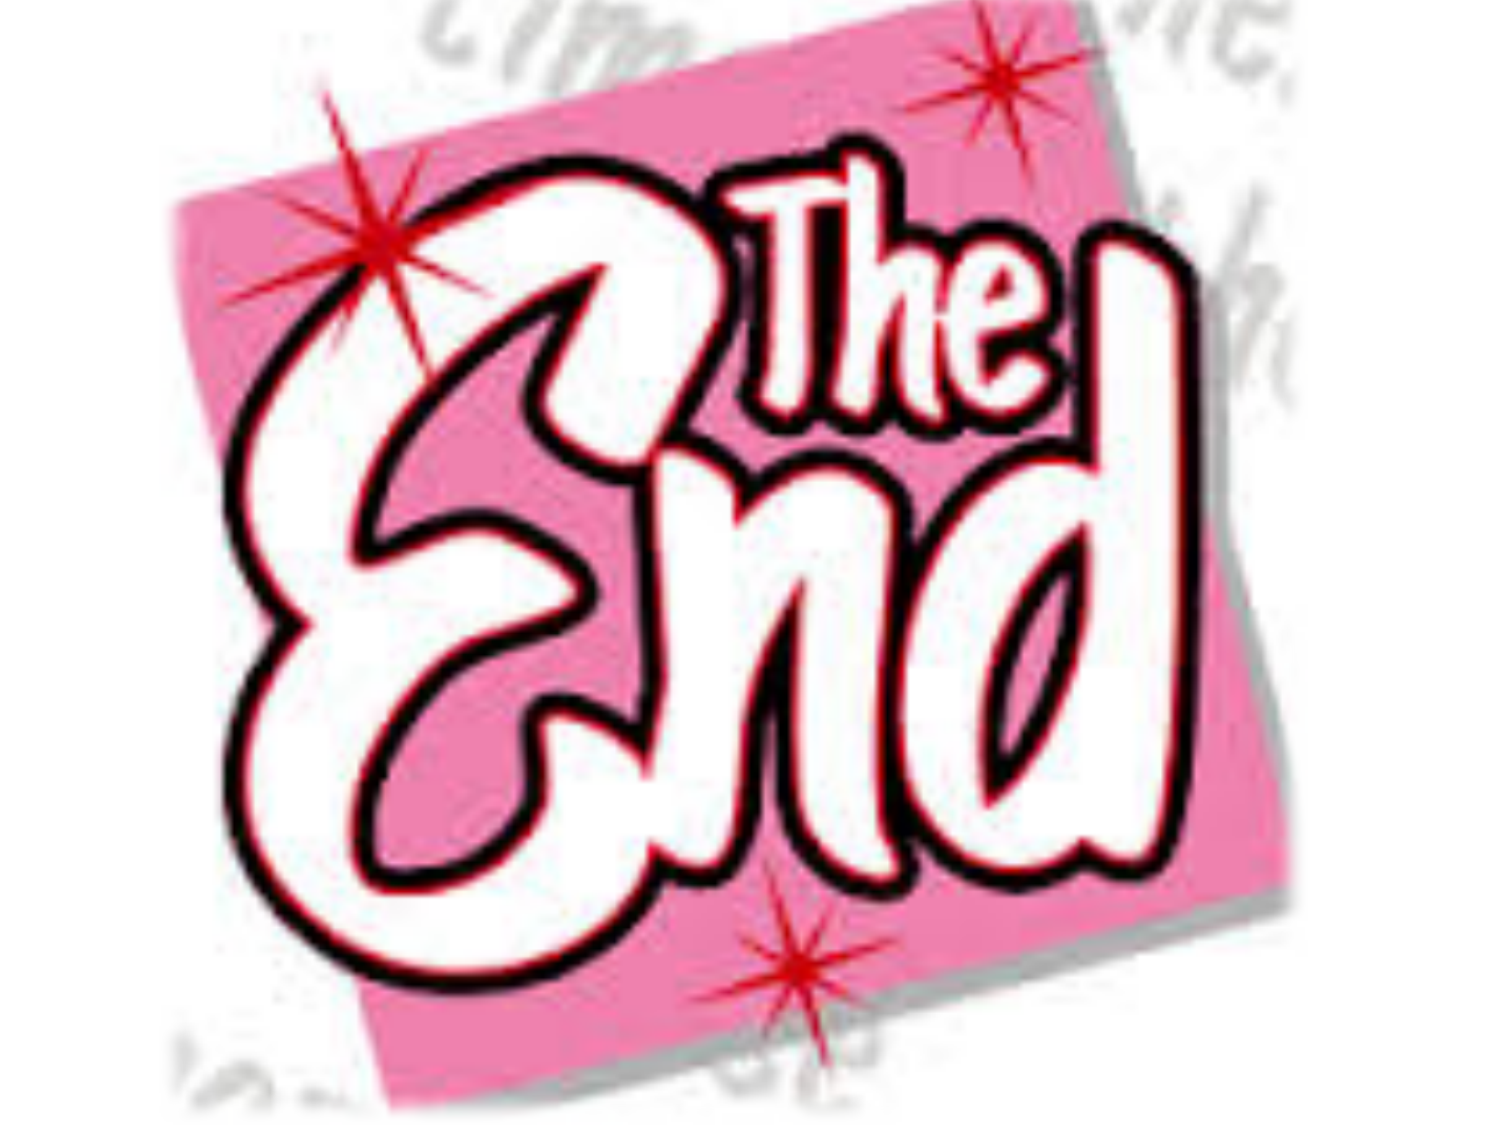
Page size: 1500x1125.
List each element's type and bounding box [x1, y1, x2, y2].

picture [159, 0, 1308, 1125]
